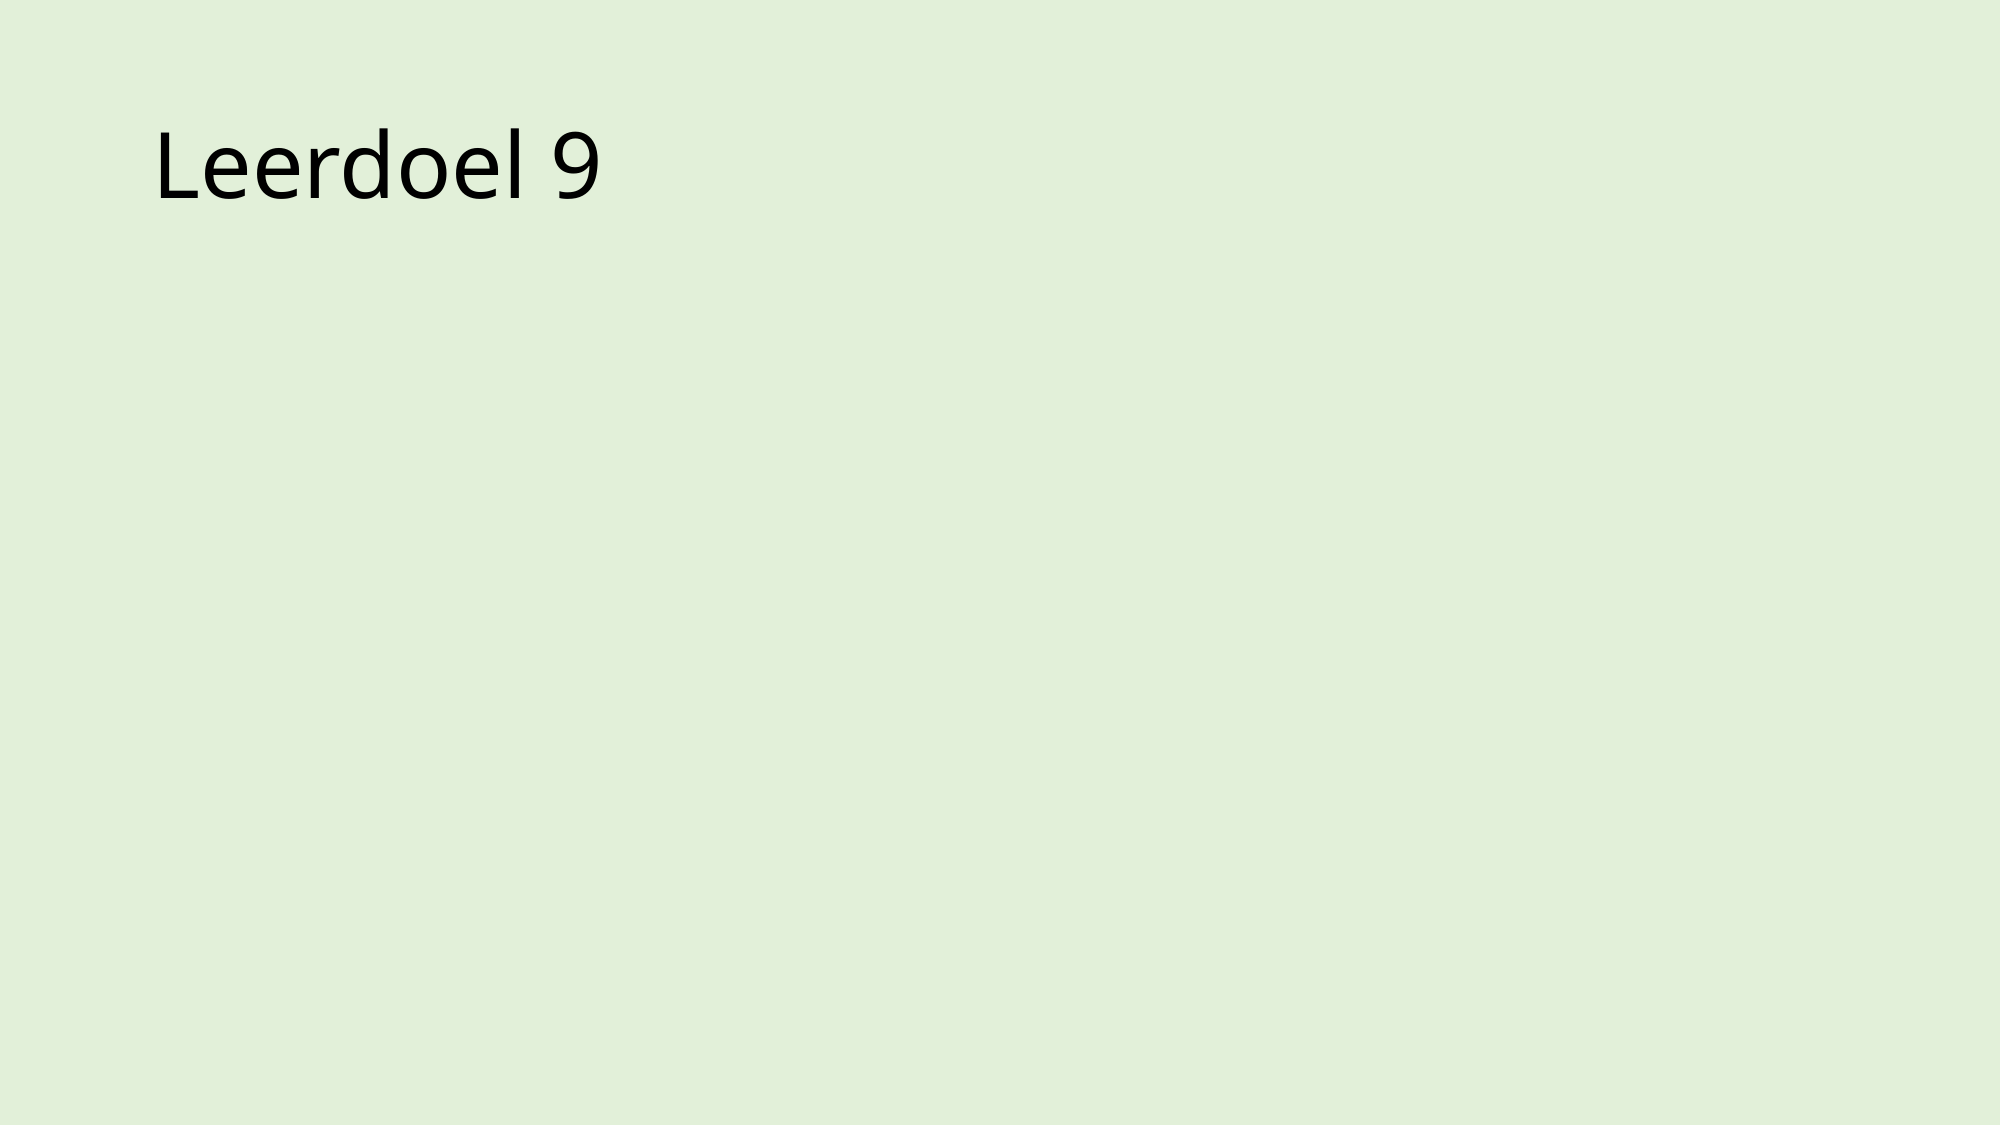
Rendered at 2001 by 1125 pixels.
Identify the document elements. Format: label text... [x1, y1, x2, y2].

title Leerdoel 9 [137, 59, 1863, 278]
